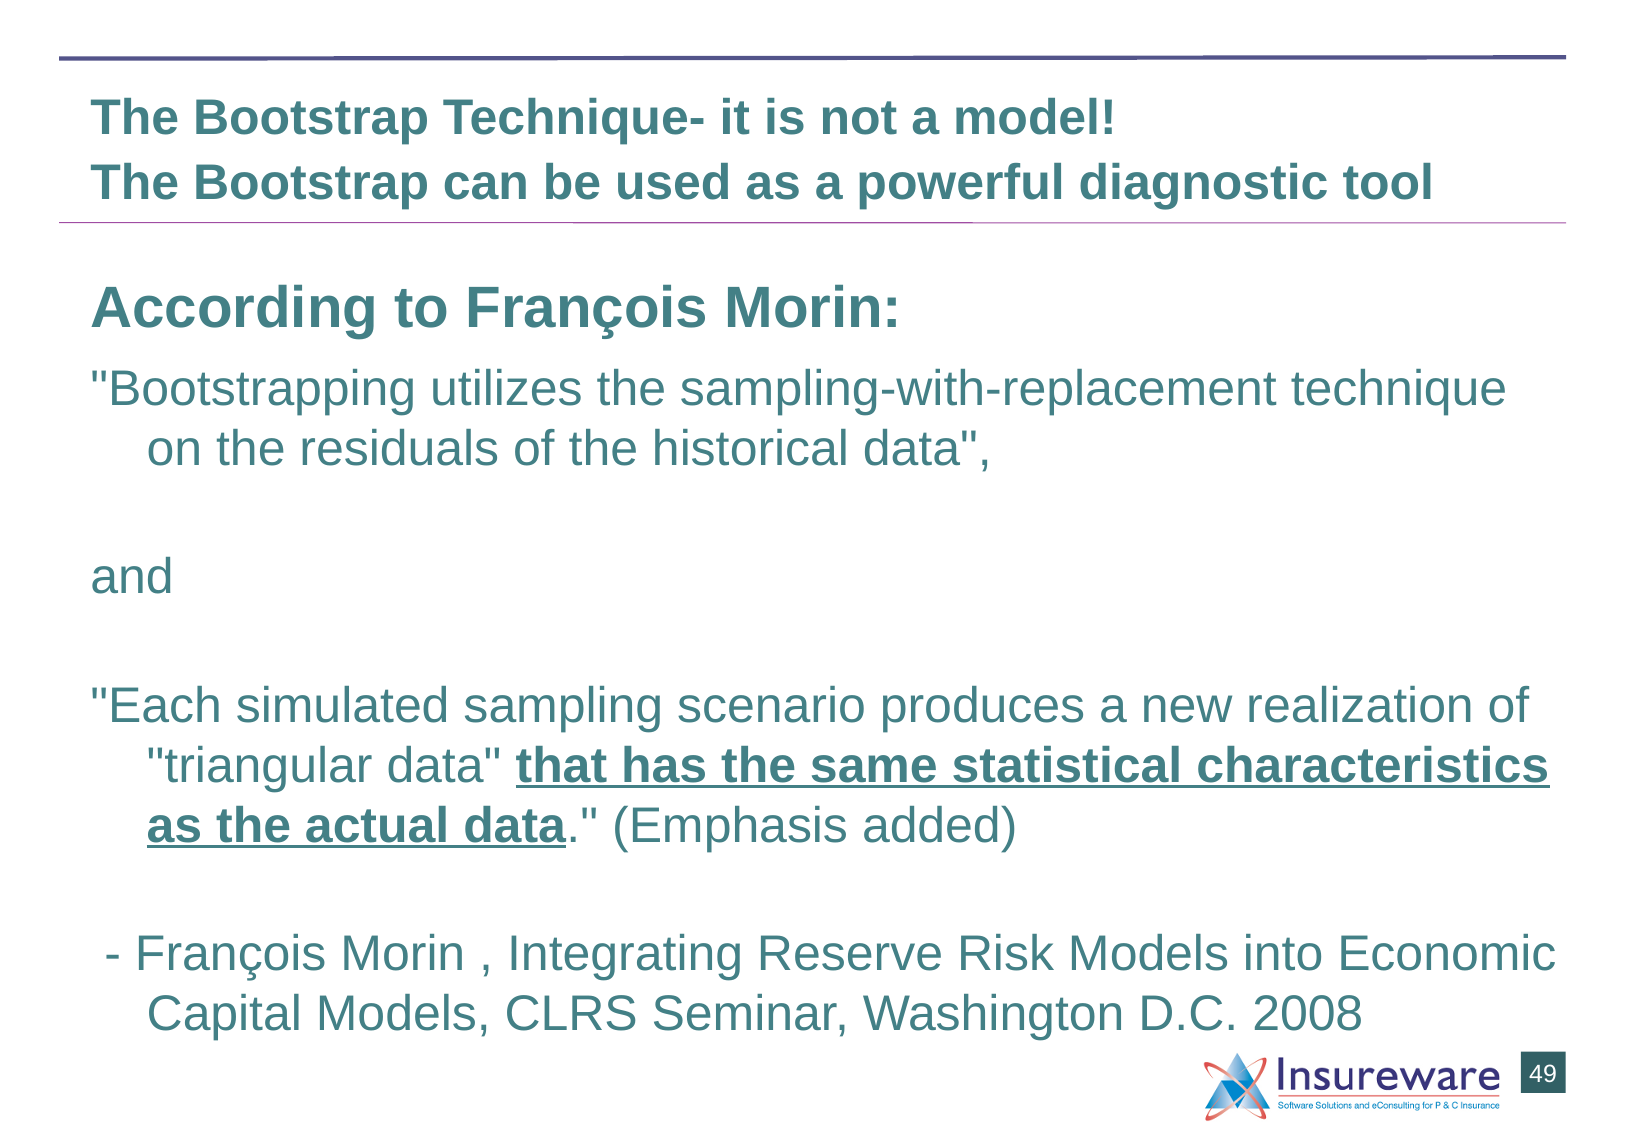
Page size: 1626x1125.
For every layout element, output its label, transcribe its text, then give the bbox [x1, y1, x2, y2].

slide_number 48 [1520, 1051, 1566, 1093]
title The Bootstrap Technique- it is not a model! The Bootstrap can be used as a powerful diagnostic tool According to François Morin: [90, 79, 1568, 278]
list "Bootstrapping utilizes the sampling-with-replacement technique on the residuals of the historical data", and "Each simulated sampling scenario produces a new realization of "triangular data" that has the same statistical characteristics as the actual data." (Emphasis added) - François Morin , Integrating Reserve Risk Models into Economic Capital Models, CLRS Seminar, Washington D.C. 2008 [90, 278, 1568, 1083]
picture [1202, 1083, 1500, 1122]
